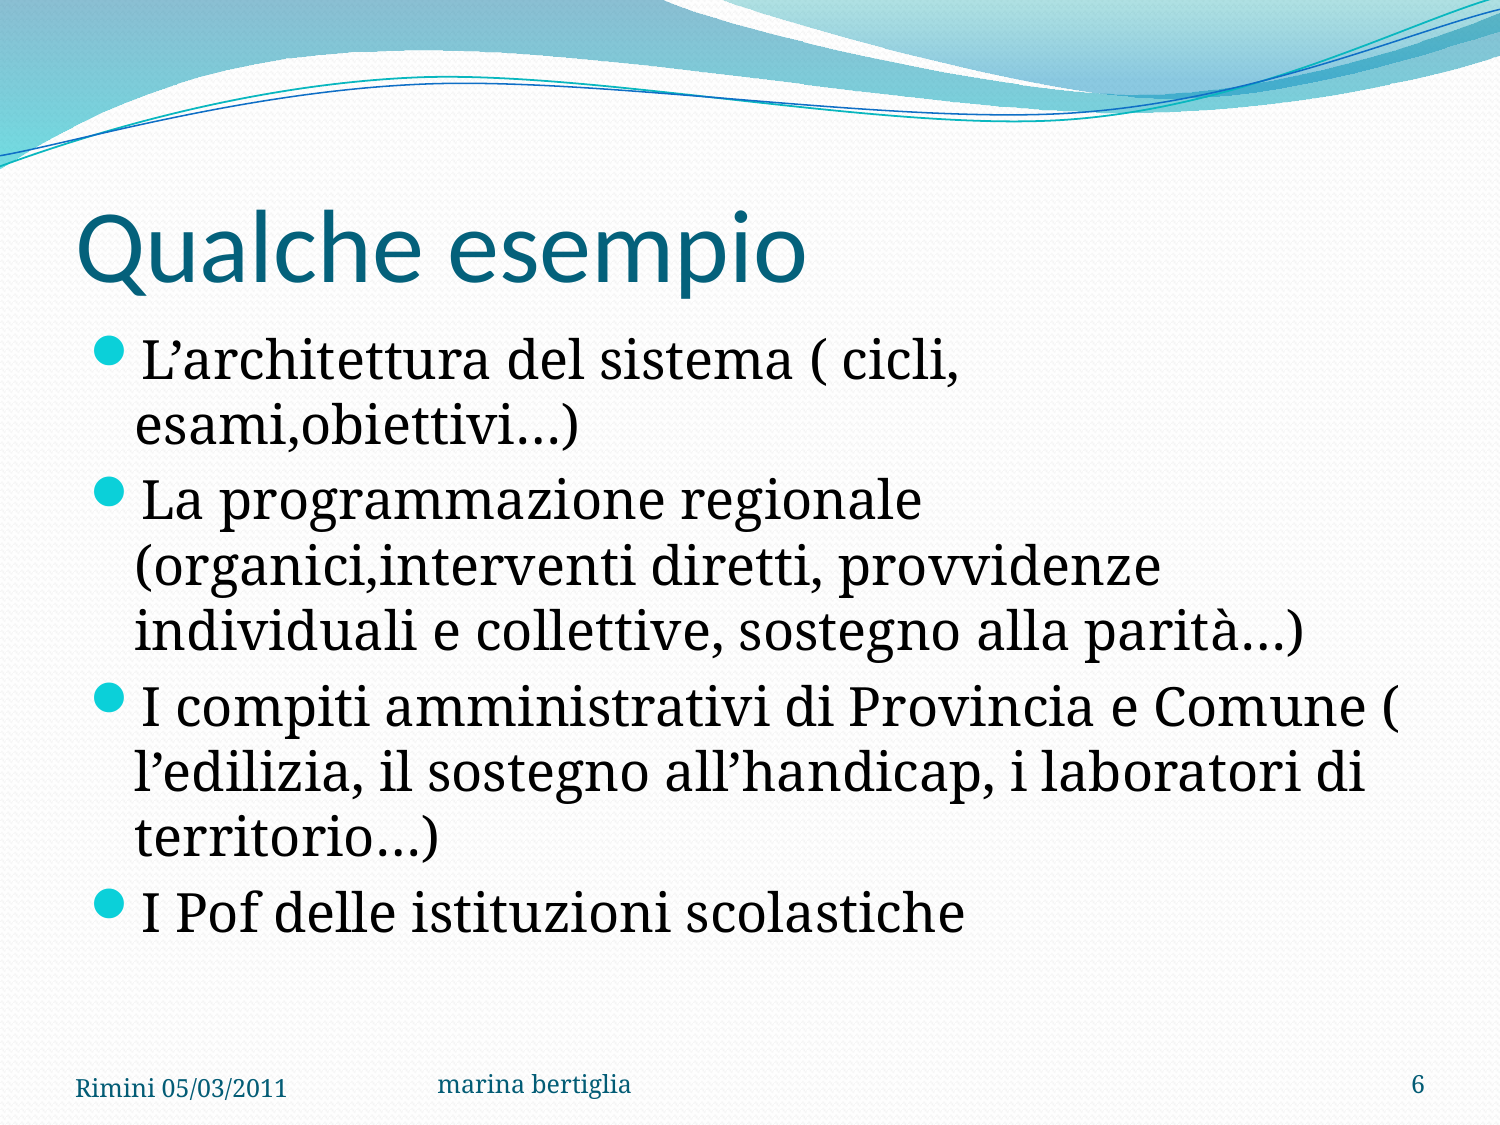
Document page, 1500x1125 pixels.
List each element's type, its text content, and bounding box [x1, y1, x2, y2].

title Qualche esempio [75, 115, 1425, 303]
slide_number 6 [1299, 1042, 1425, 1103]
list L’architettura del sistema ( cicli, esami,obiettivi…) La programmazione regionale (organici,interventi diretti, provvidenze individuali e collettive, sostegno alla parità…) I compiti amministrativi di Provincia e Comune ( l’edilizia, il sostegno all’handicap, i laboratori di territorio…) I Pof delle istituzioni scolastiche [75, 317, 1425, 1038]
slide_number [75, 1042, 425, 1103]
footer marina bertiglia [437, 1042, 988, 1103]
